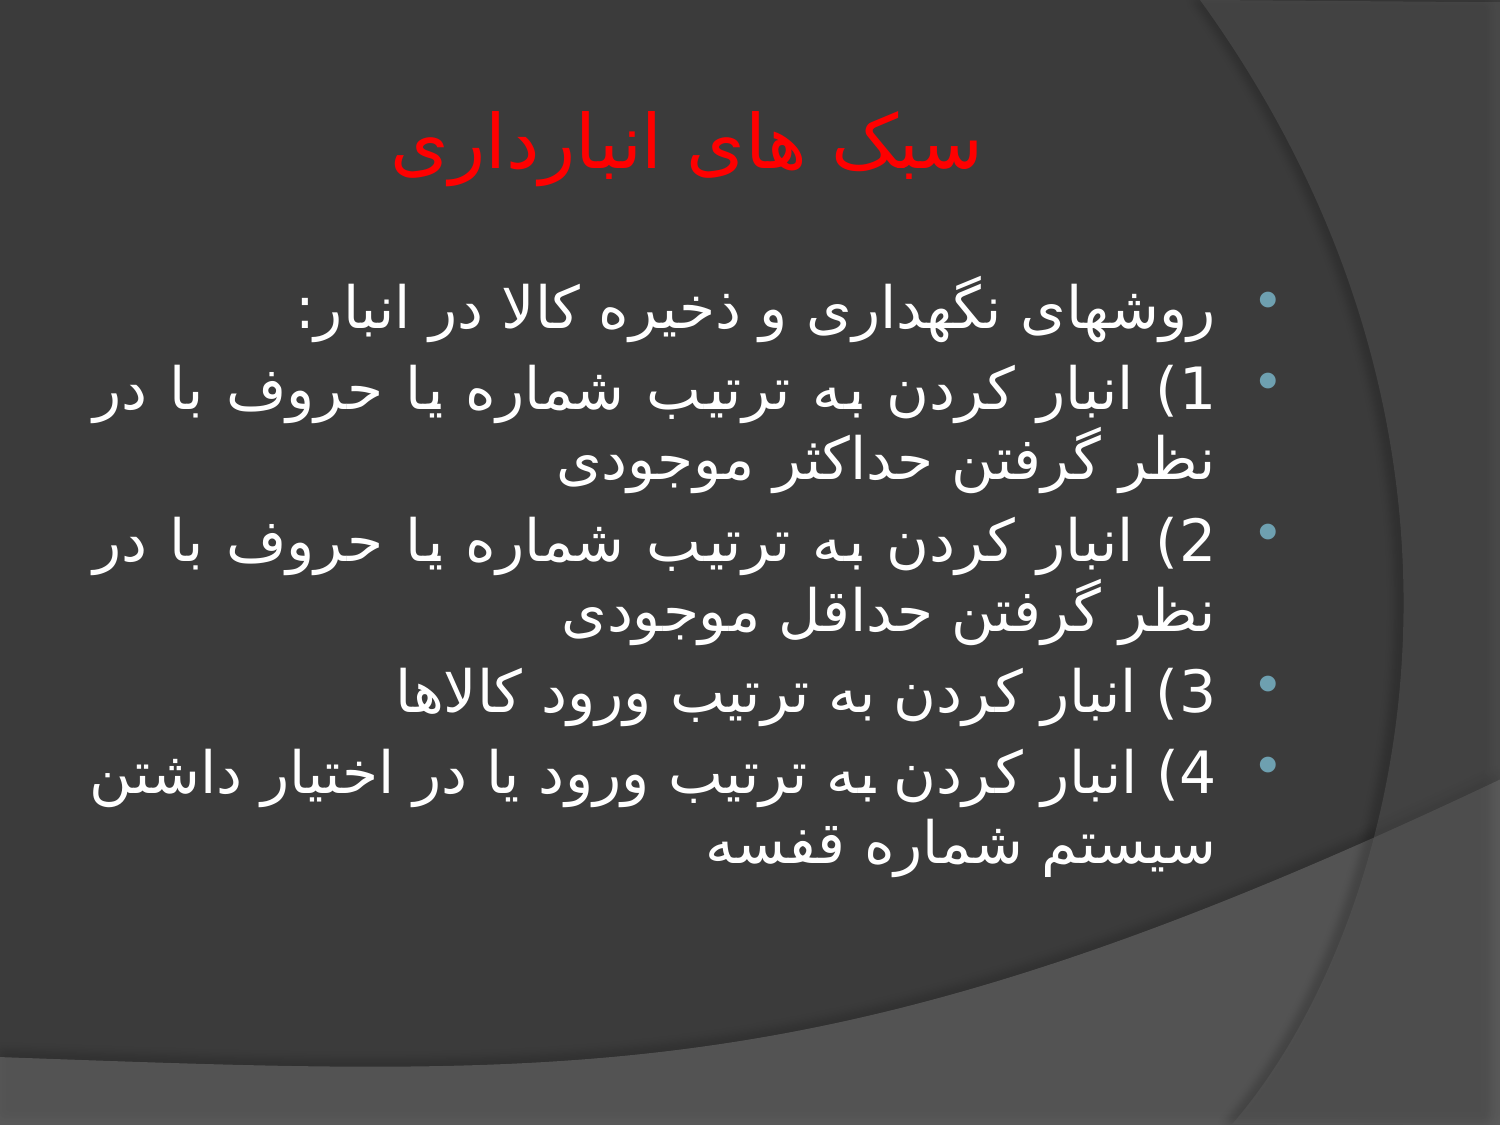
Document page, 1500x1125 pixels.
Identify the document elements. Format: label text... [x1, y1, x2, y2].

title سبک های انبارداری [75, 45, 1300, 233]
list روشهای نگهداری و ذخیره کالا در انبار: 1) انبار کردن به ترتیب شماره یا حروف با در نظر گرفتن حداکثر موجودی 2) انبار کردن به ترتیب شماره یا حروف با در نظر گرفتن حداقل موجودی 3) انبار کردن به ترتیب ورود کالاها 4) انبار کردن به ترتیب ورود یا در اختیار داشتن سیستم شماره قفسه [75, 262, 1300, 1005]
